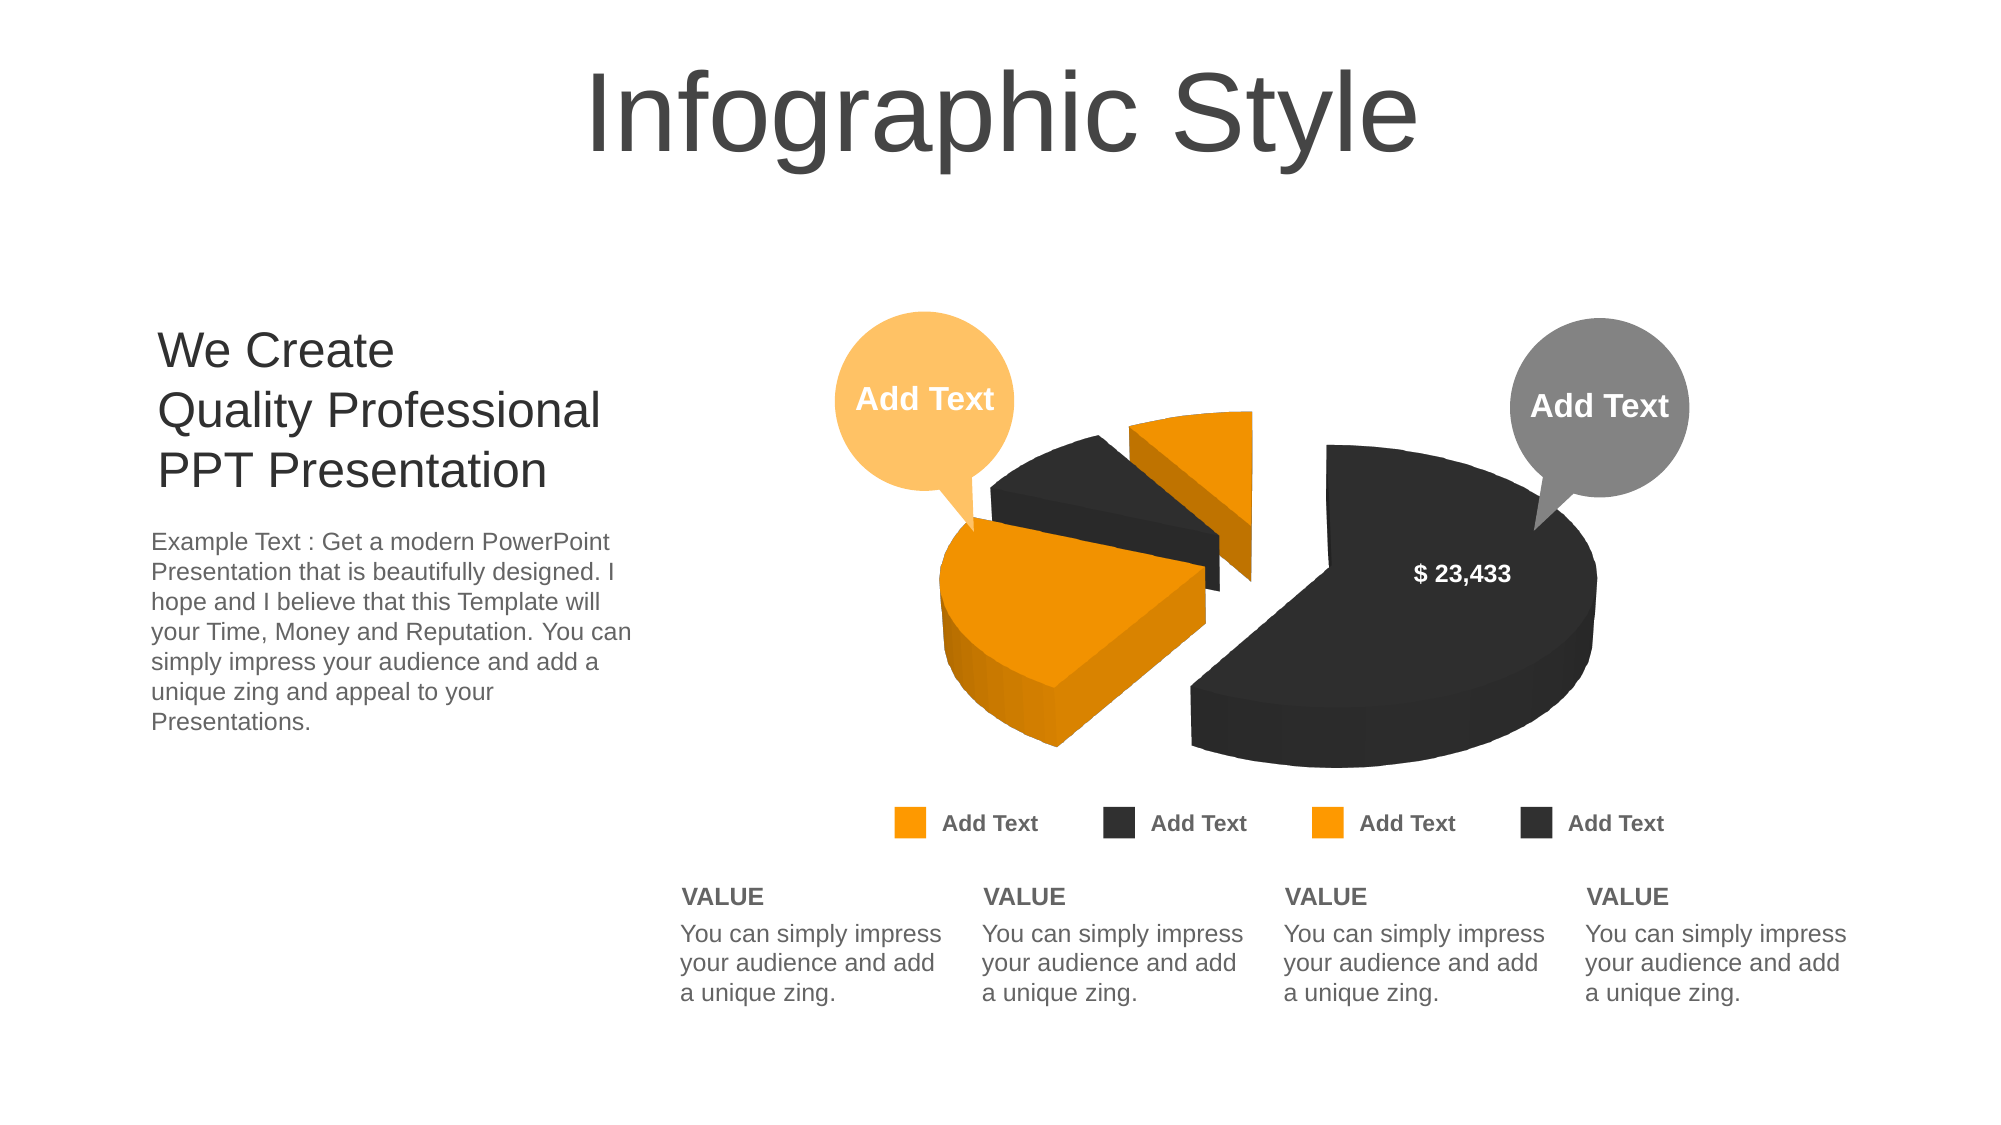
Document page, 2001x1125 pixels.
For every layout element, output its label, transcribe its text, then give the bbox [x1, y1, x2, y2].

text_box Example Text : Get a modern PowerPoint Presentation that is beautifully designed. I hope and I believe that this Template will your Time, Money and Reputation. You can simply impress your audience and add a unique zing and appeal to your Presentations. [151, 525, 651, 736]
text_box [1103, 806, 1311, 839]
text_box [1311, 806, 1520, 839]
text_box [1498, 315, 1678, 545]
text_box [1520, 806, 1734, 839]
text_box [1283, 880, 1553, 1008]
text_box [981, 880, 1252, 1008]
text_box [680, 880, 950, 1008]
chart [878, 383, 1658, 833]
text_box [894, 806, 1103, 839]
list Infographic Style [53, 55, 1952, 175]
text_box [1585, 880, 1855, 1008]
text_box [818, 334, 1048, 515]
text_box We Create Quality Professional PPT Presentation [151, 317, 651, 498]
